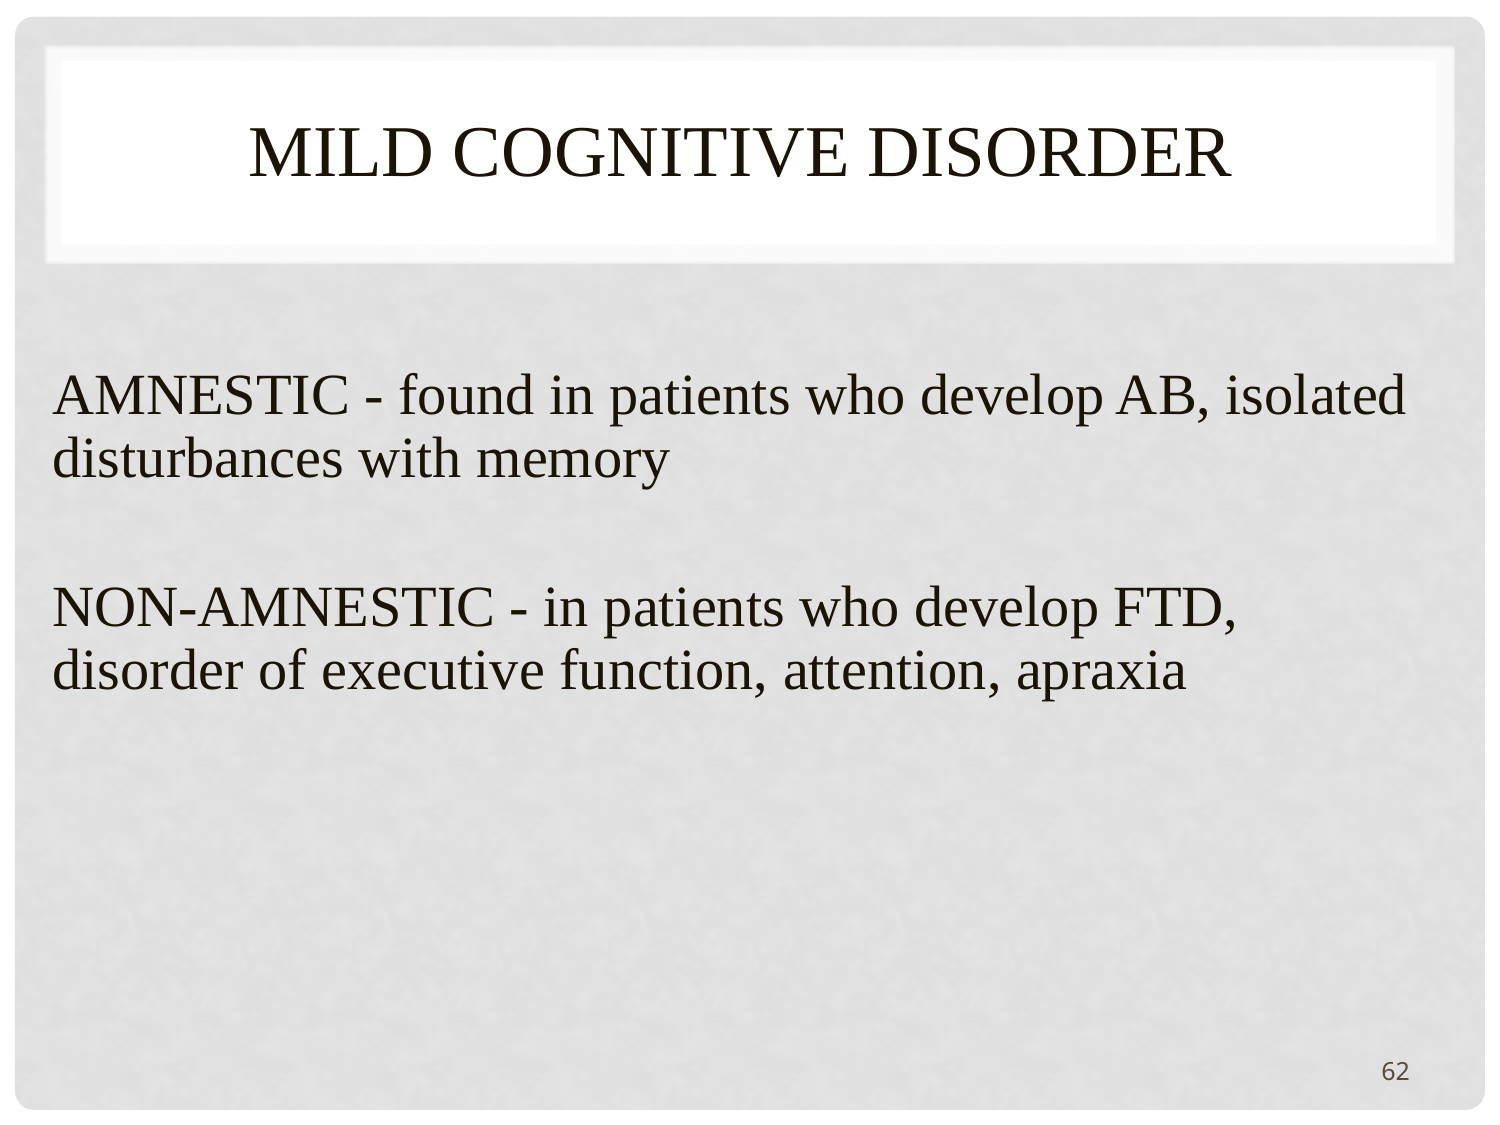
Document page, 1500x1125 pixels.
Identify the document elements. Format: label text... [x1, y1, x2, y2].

text_box AMNESTIC - found in patients who develop AB, isolated disturbances with memory NON-AMNESTIC - in patients who develop FTD, disorder of executive function, attention, apraxia [37, 274, 1458, 1100]
title MILD COGNITIVE DISORDER [41, 58, 1441, 247]
slide_number 62 [1074, 1042, 1425, 1103]
